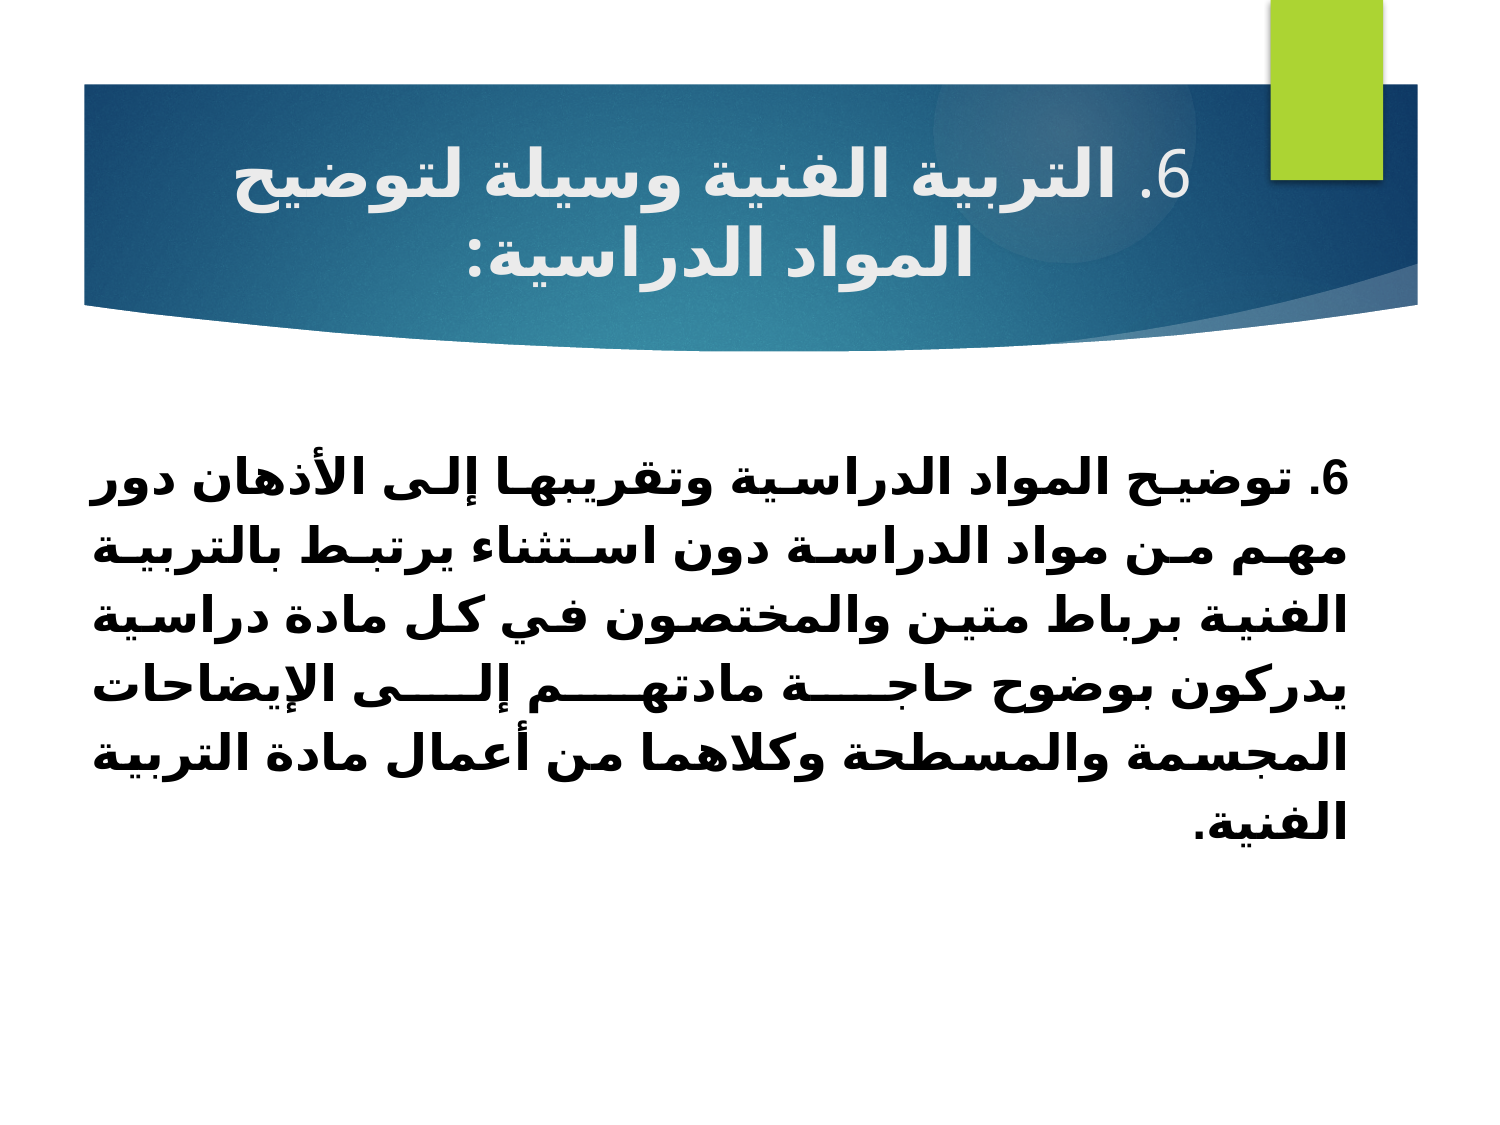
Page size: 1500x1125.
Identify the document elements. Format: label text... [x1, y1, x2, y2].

title 6. التربية الفنية وسيلة لتوضيح المواد الدراسية: [142, 152, 1282, 269]
text_box 6. توضيح المواد الدراسية وتقريبها إلى الأذهان دور مهم من مواد الدراسة دون استثناء يرتبط بالتربية الفنية برباط متين والمختصون في كل مادة دراسية يدركون بوضوح حاجة مادتهم إلى الإيضاحات المجسمة والمسطحة وكلاهما من أعمال مادة التربية الفنية. [76, 373, 1365, 857]
